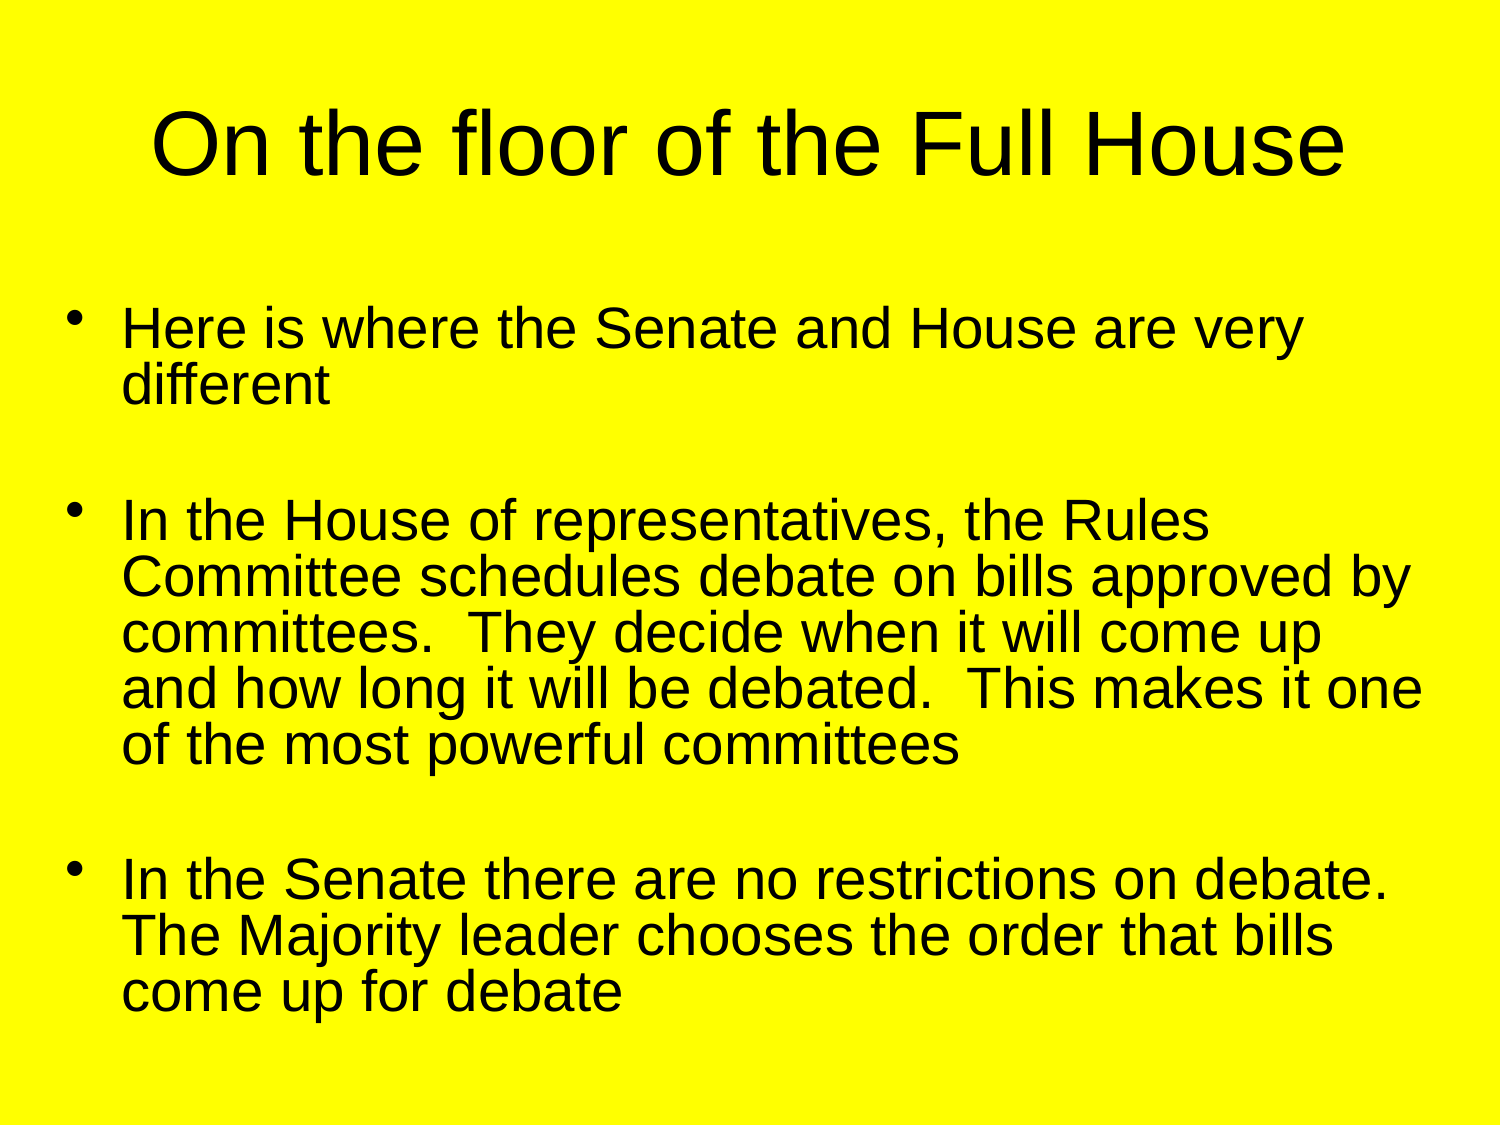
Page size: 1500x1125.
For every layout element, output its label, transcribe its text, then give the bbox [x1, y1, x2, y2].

title On the floor of the Full House [75, 45, 1425, 224]
list Here is where the Senate and House are very different In the House of representatives, the Rules Committee schedules debate on bills approved by committees. They decide when it will come up and how long it will be debated. This makes it one of the most powerful committees In the Senate there are no restrictions on debate. The Majority leader chooses the order that bills come up for debate [50, 224, 1450, 1125]
